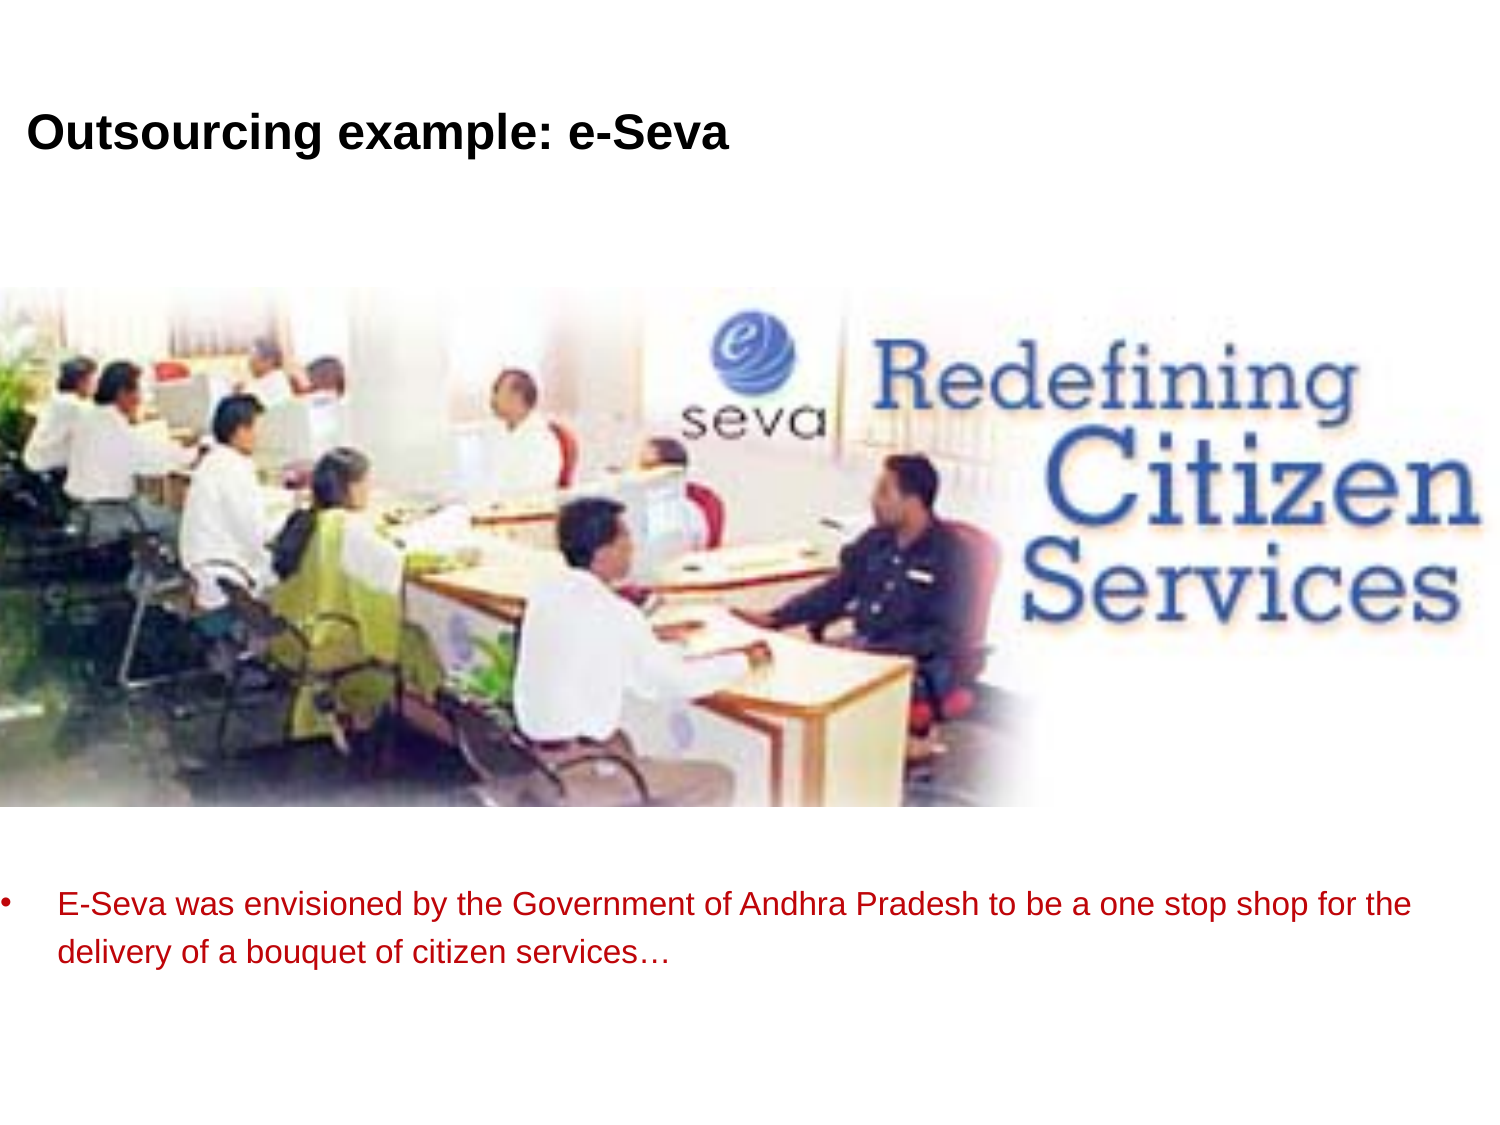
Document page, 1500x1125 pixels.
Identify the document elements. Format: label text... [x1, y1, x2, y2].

list E-Seva was envisioned by the Government of Andhra Pradesh to be a one stop shop for the delivery of a bouquet of citizen services… [0, 873, 1422, 1037]
picture [0, 287, 1500, 807]
title Outsourcing example: e-Seva [26, 99, 1472, 224]
